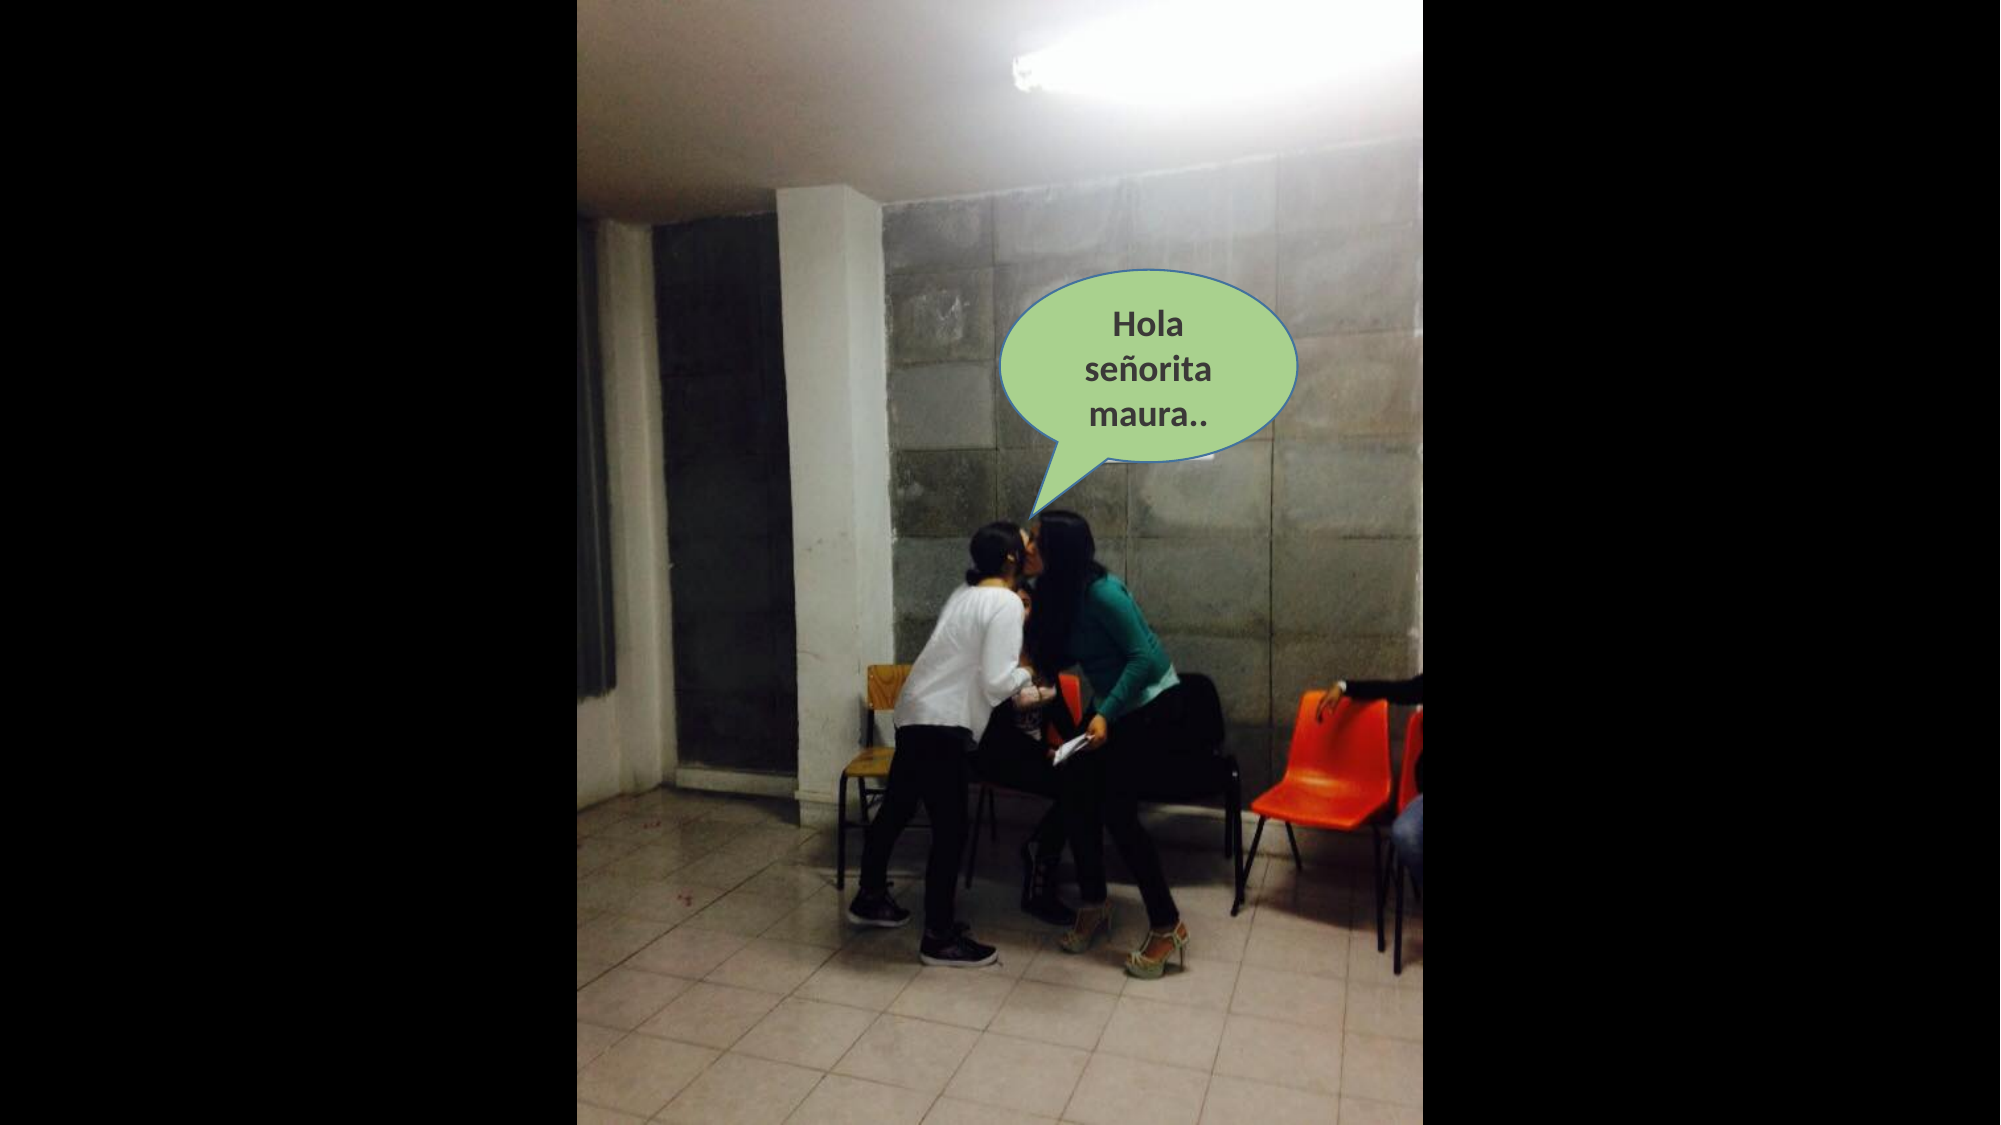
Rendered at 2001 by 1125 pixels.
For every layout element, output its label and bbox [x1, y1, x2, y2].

picture [577, 0, 1423, 1125]
